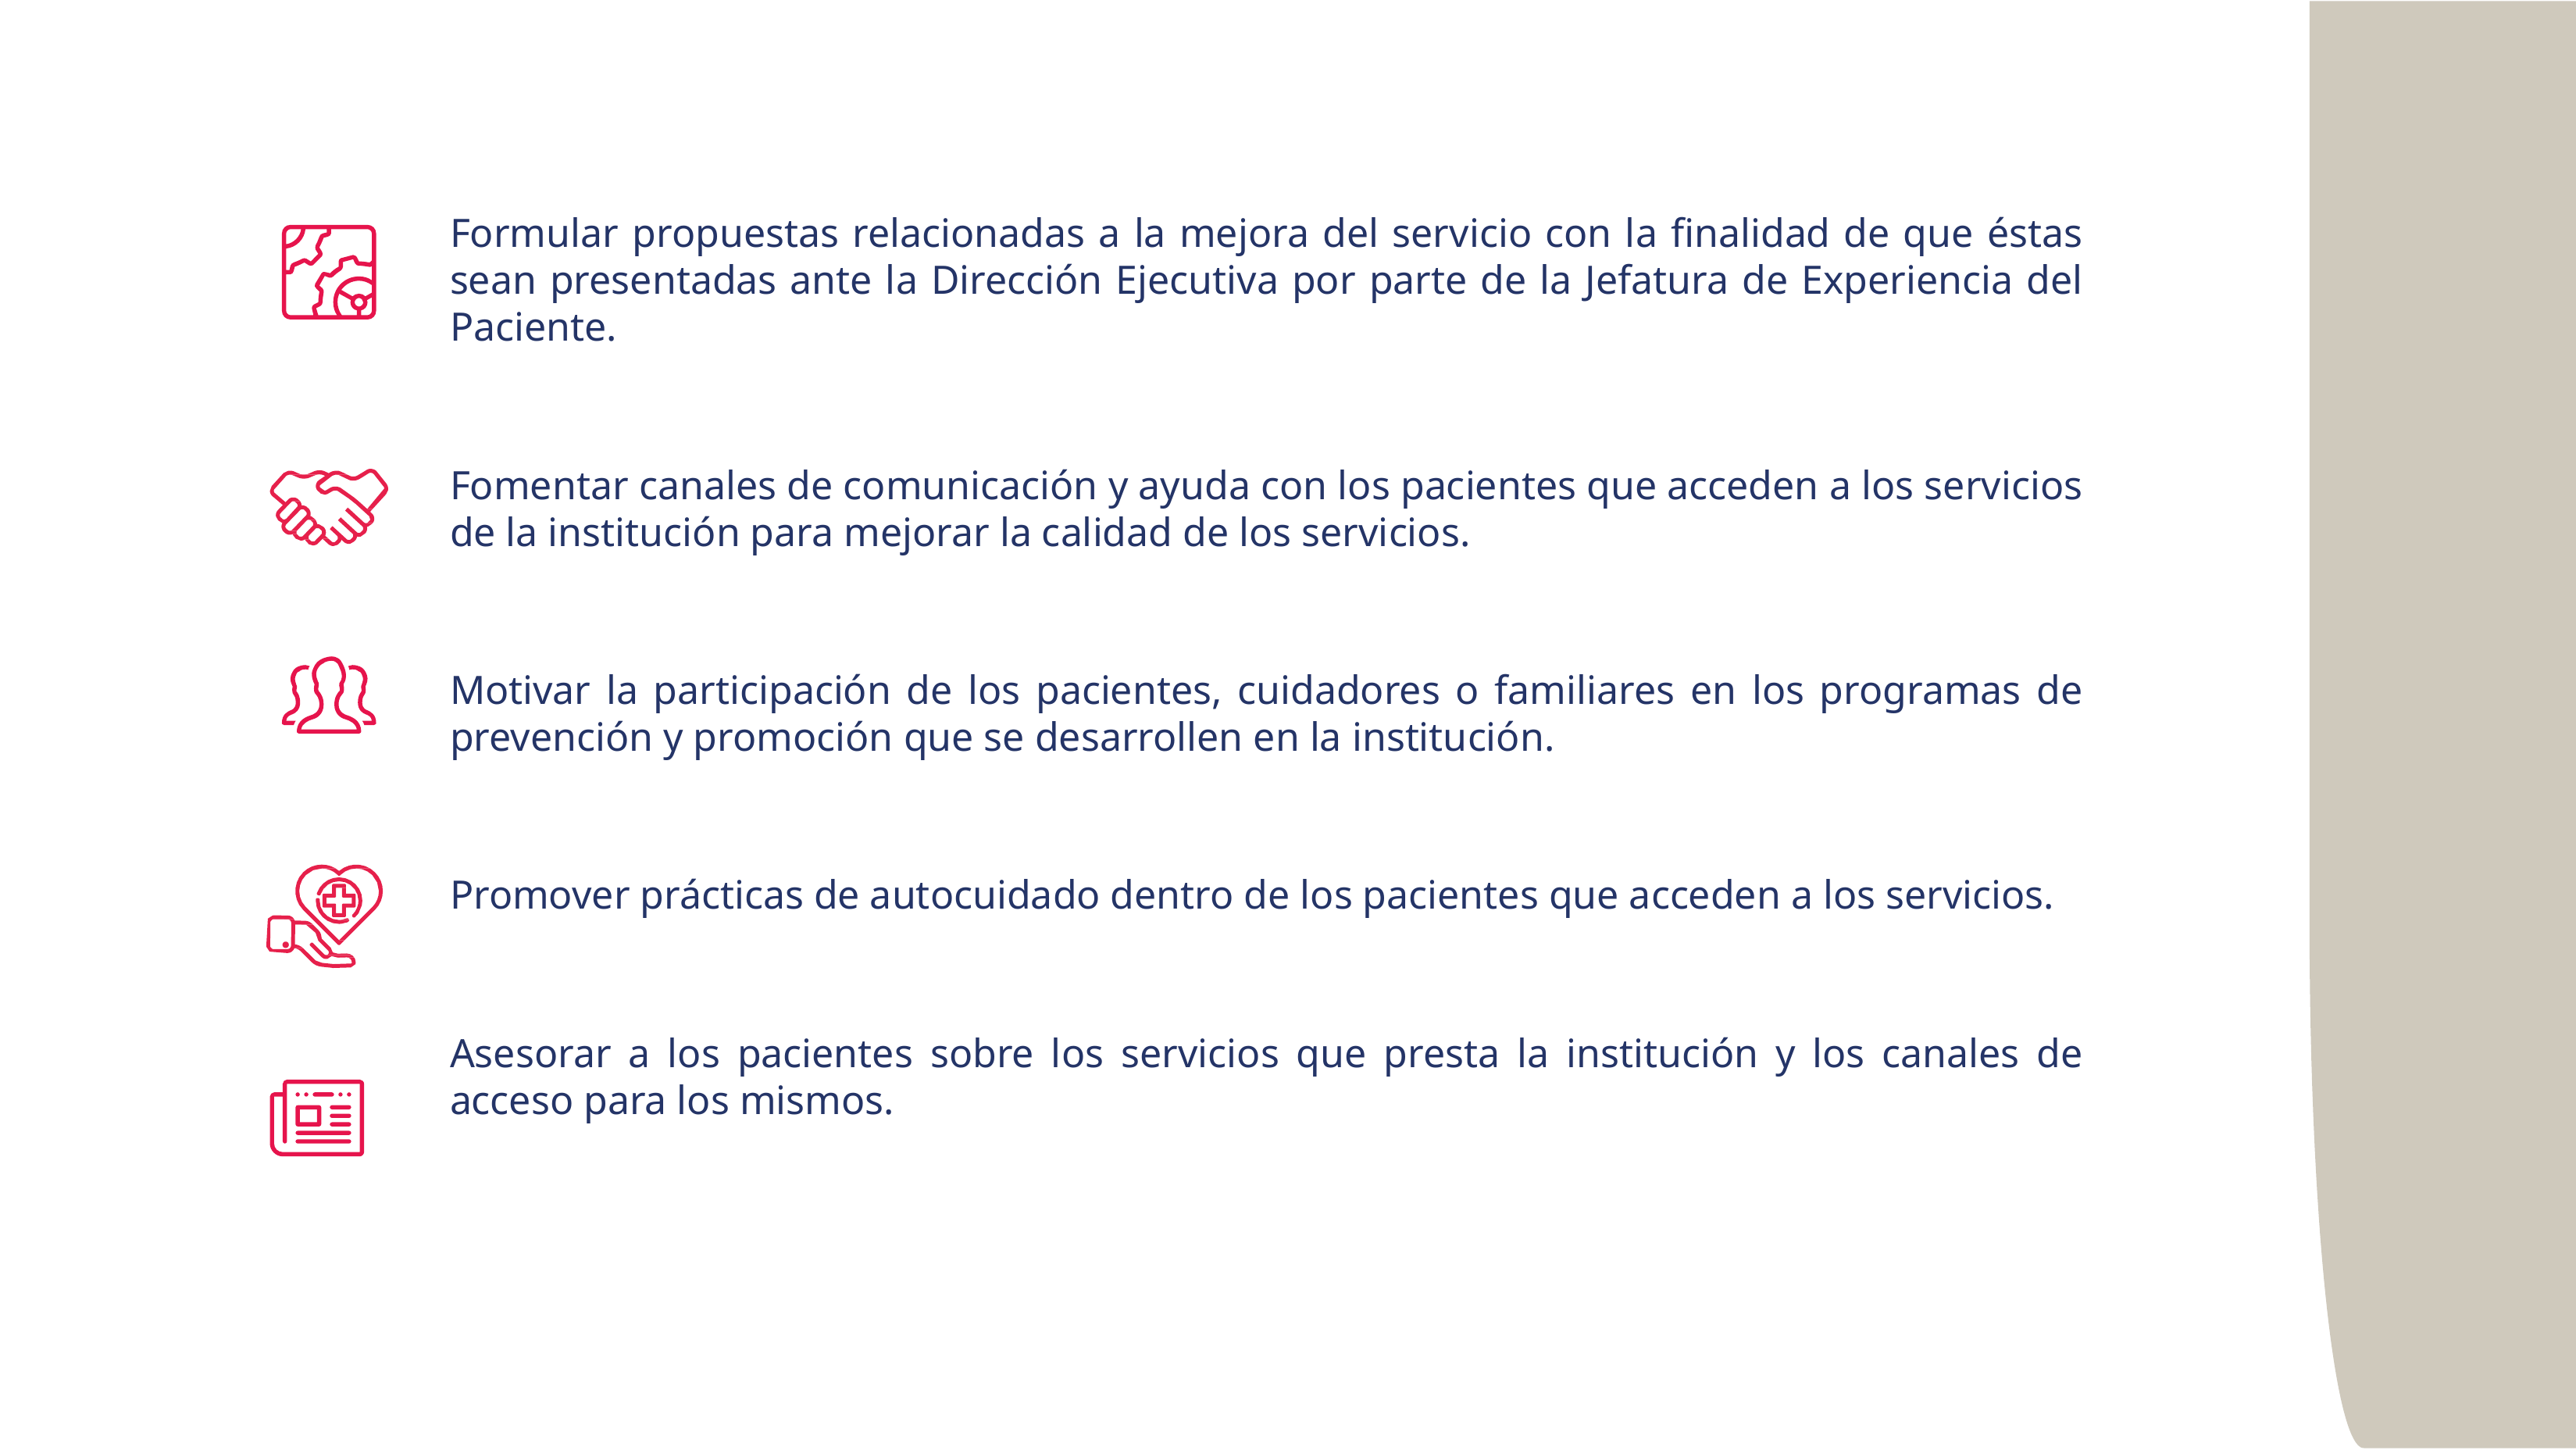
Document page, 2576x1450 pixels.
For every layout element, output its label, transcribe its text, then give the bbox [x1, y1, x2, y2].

text_box [297, 656, 362, 734]
text_box Formular propuestas relacionadas a la mejora del servicio con la finalidad de que éstas sean presentadas ante la Dirección Ejecutiva por parte de la Jefatura de Experiencia del Paciente. Fomentar canales de comunicación y ayuda con los pacientes que acceden a los servicios de la institución para mejorar la calidad de los servicios. Motivar la participación de los pacientes, cuidadores o familiares en los programas de prevención y promoción que se desarrollen en la institución. Promover prácticas de autocuidado dentro de los pacientes que acceden a los servicios. Asesorar a los pacientes sobre los servicios que presta la institución y los canales de acceso para los mismos. [437, 202, 2096, 1128]
text_box [281, 224, 376, 320]
text_box [348, 665, 376, 726]
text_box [266, 864, 384, 969]
text_box [269, 1079, 365, 1157]
text_box [269, 469, 388, 546]
text_box [281, 665, 310, 726]
text_box [2309, 1, 2576, 1448]
